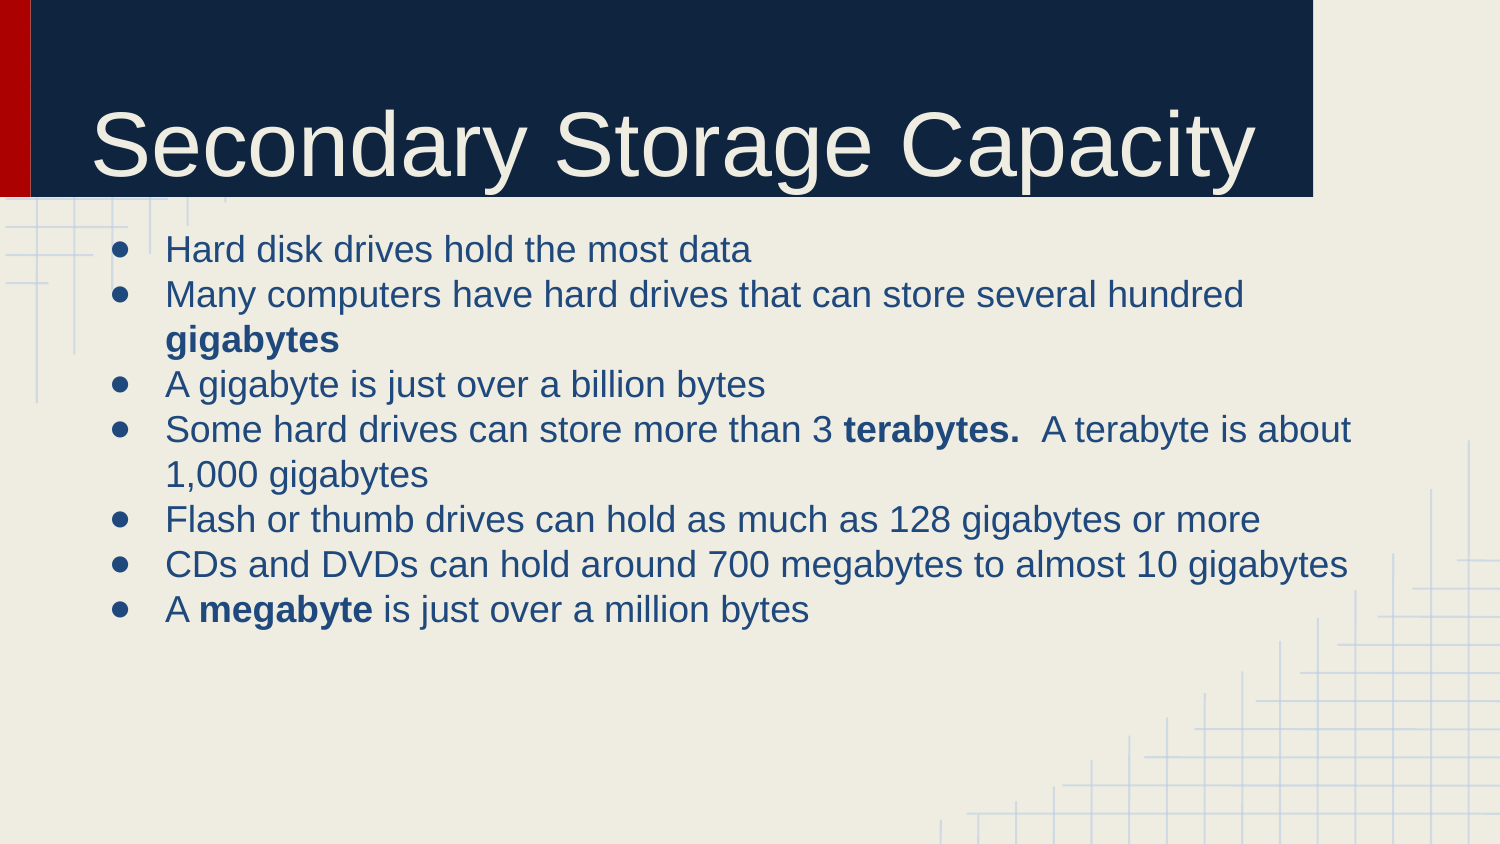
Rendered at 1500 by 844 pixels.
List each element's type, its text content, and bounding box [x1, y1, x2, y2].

list Hard disk drives hold the most data Many computers have hard drives that can store several hundred gigabytes A gigabyte is just over a billion bytes Some hard drives can store more than 3 terabytes. A terabyte is about 1,000 gigabytes Flash or thumb drives can hold as much as 128 gigabytes or more CDs and DVDs can hold around 700 megabytes to almost 10 gigabytes A megabyte is just over a million bytes [75, 209, 1425, 806]
title Secondary Storage Capacity [75, 0, 1276, 209]
